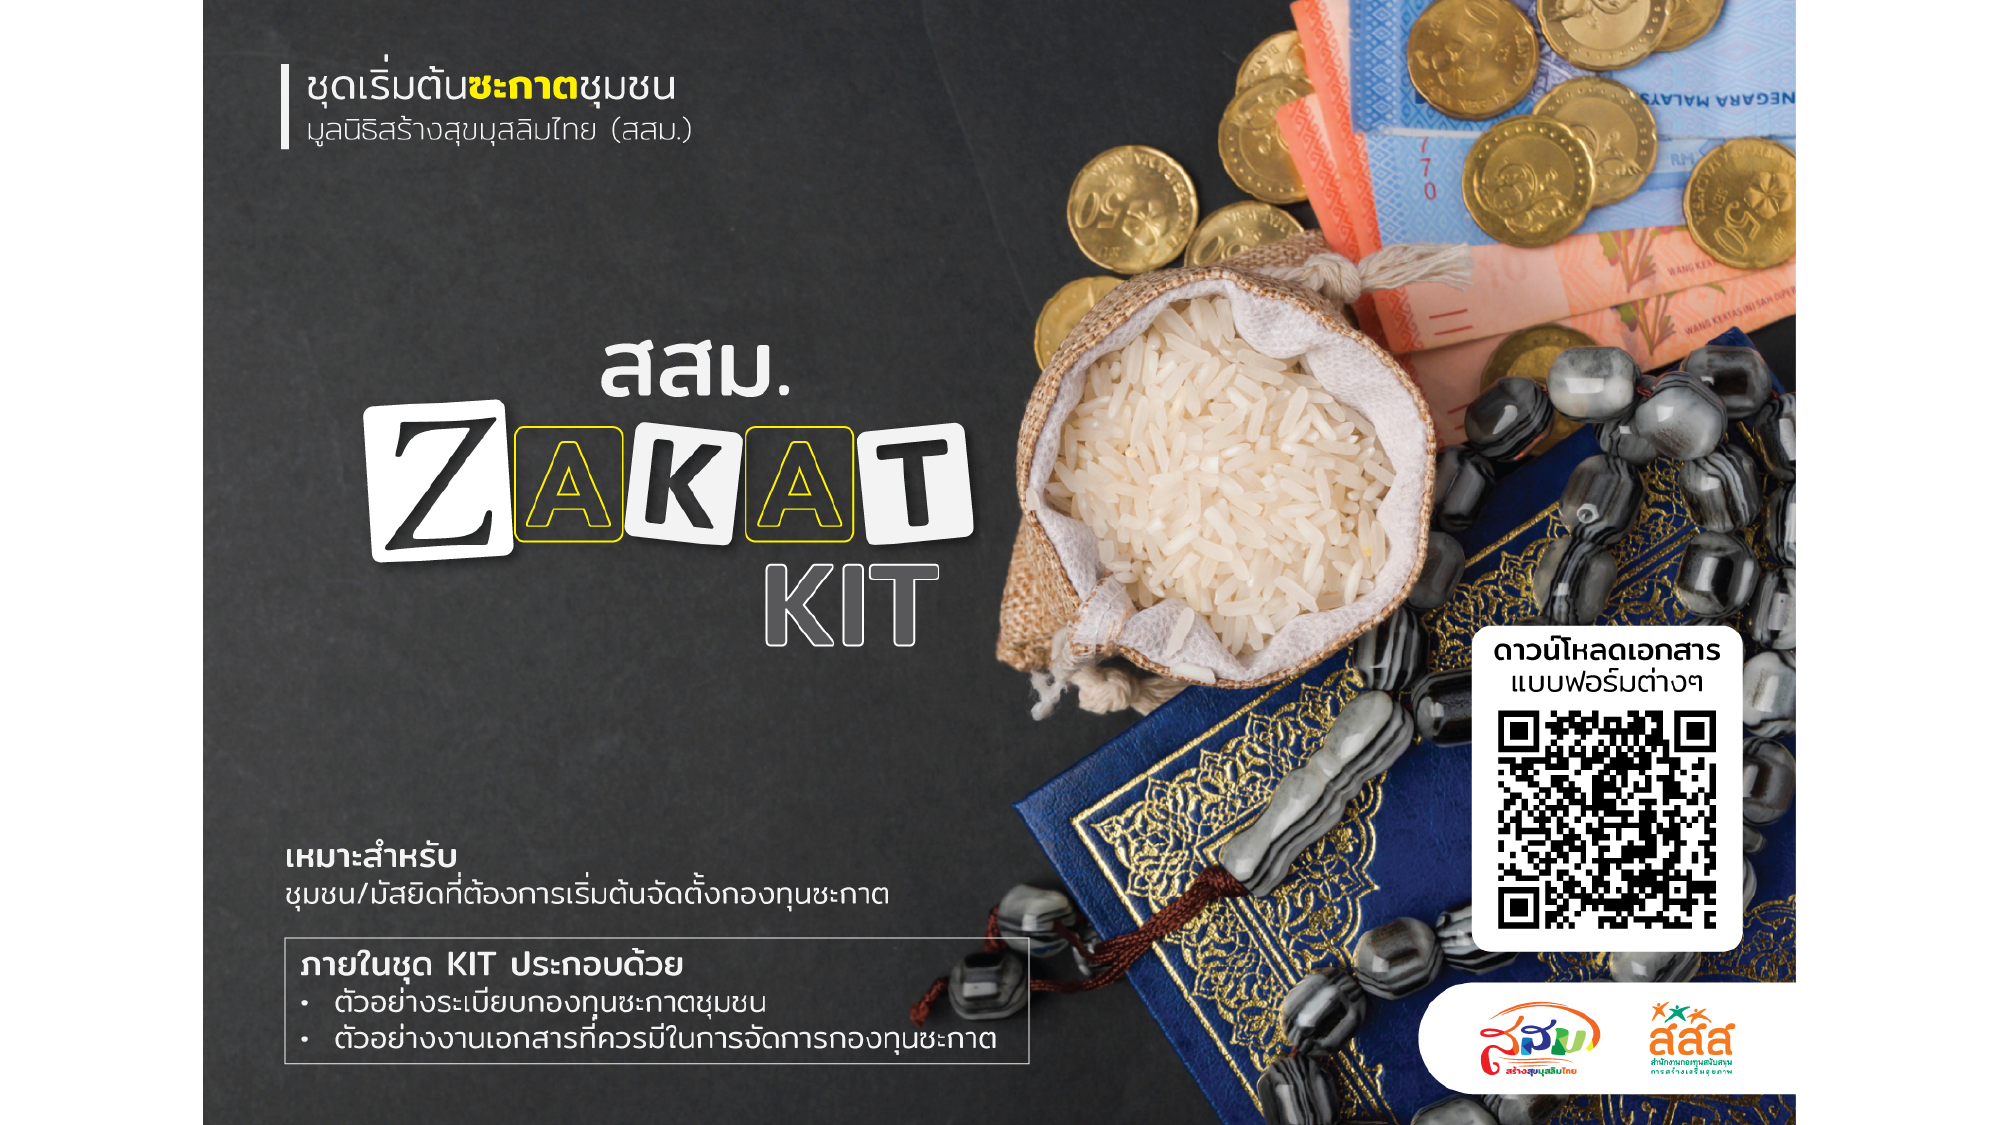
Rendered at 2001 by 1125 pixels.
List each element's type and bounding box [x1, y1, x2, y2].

list [203, 0, 1796, 1125]
